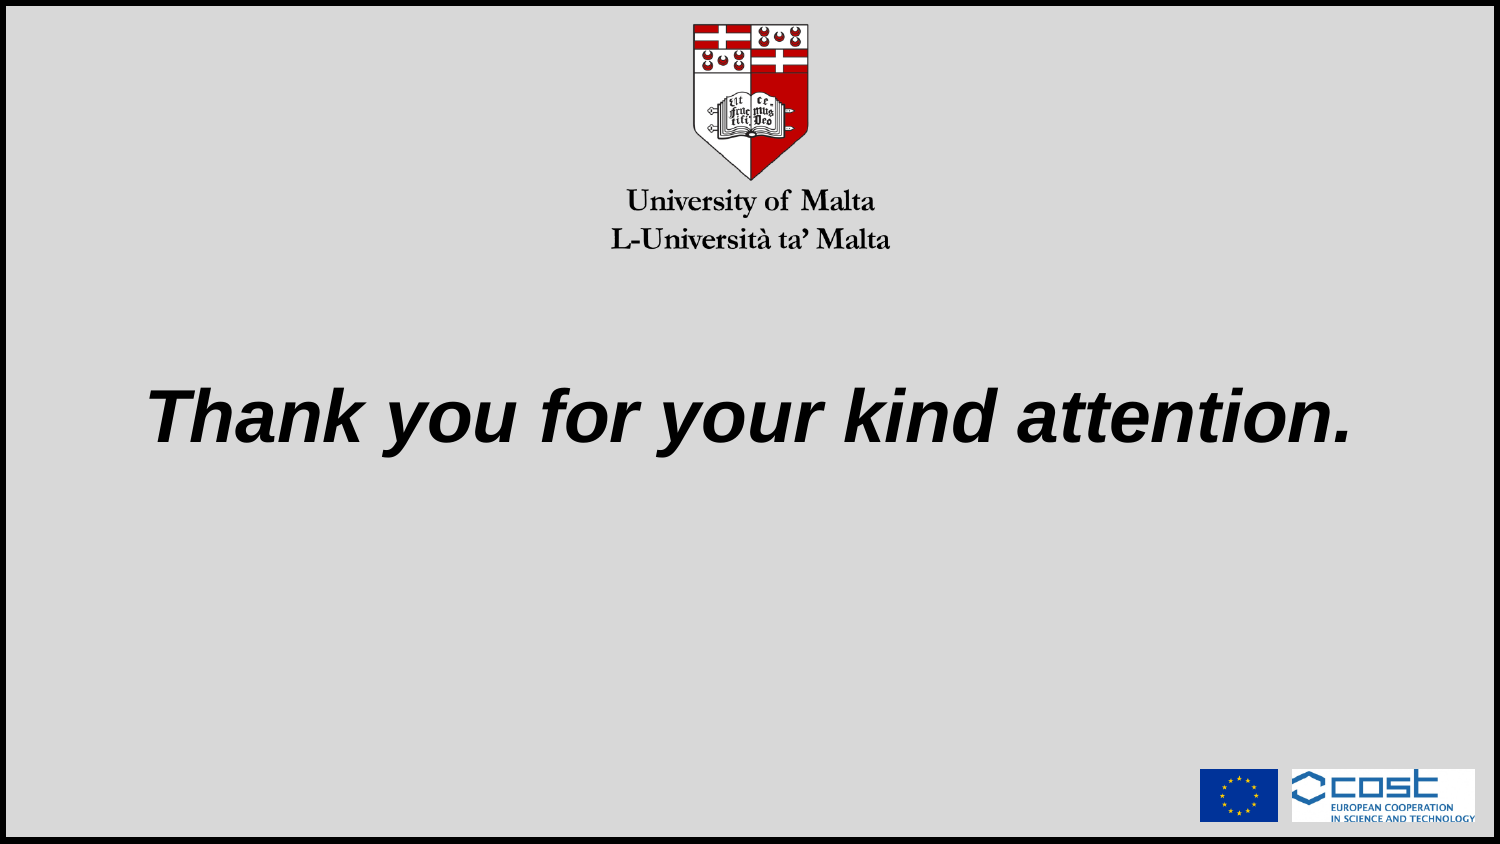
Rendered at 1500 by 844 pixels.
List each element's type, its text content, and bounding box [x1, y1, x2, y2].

text_box [0, 510, 1500, 844]
text_box Thank you for your kind attention. [0, 0, 1500, 510]
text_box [605, 21, 894, 253]
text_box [1199, 769, 1475, 822]
